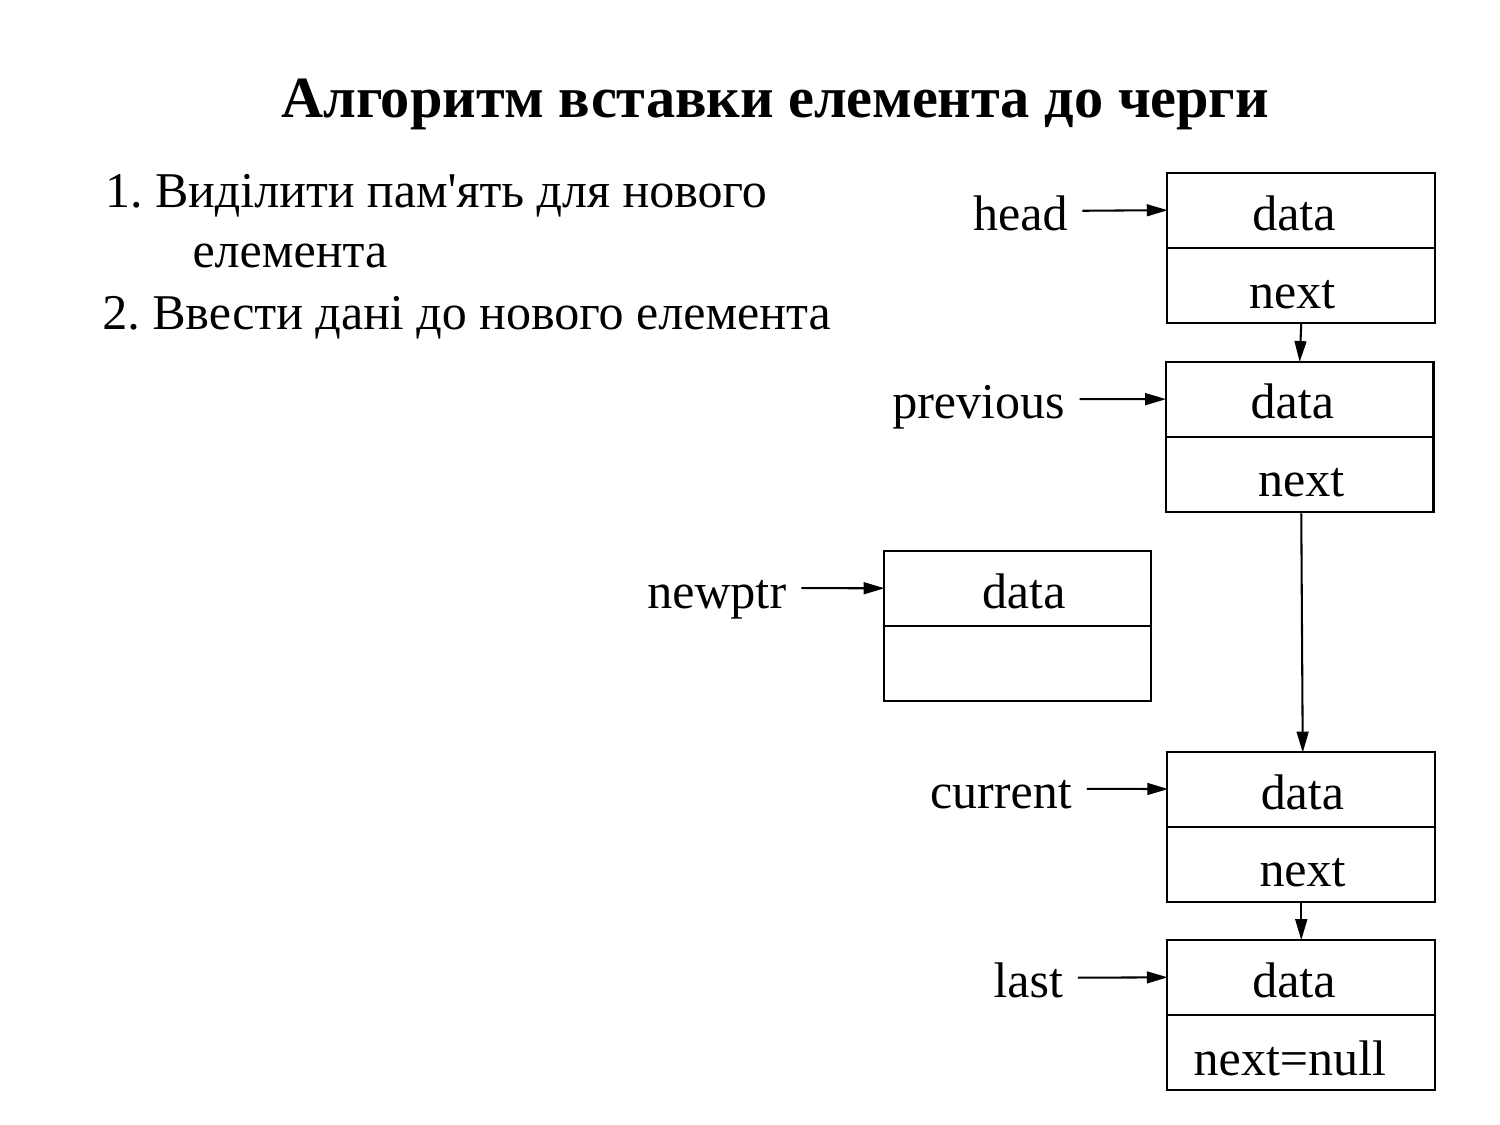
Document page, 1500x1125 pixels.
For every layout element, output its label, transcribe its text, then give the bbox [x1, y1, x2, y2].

text_box last [978, 940, 1078, 1016]
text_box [1167, 939, 1436, 1095]
text_box head [958, 173, 1083, 249]
text_box previous [877, 361, 1080, 437]
title Алгоритм вставки елемента до черги [112, 37, 1439, 151]
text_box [1167, 752, 1436, 906]
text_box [1165, 361, 1434, 515]
list 1. Виділити пам'ять для нового елемента [0, 149, 928, 300]
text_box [631, 550, 1152, 706]
text_box 2. Ввести дані до нового елемента [12, 278, 916, 348]
text_box current [915, 751, 1087, 827]
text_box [1167, 172, 1436, 328]
